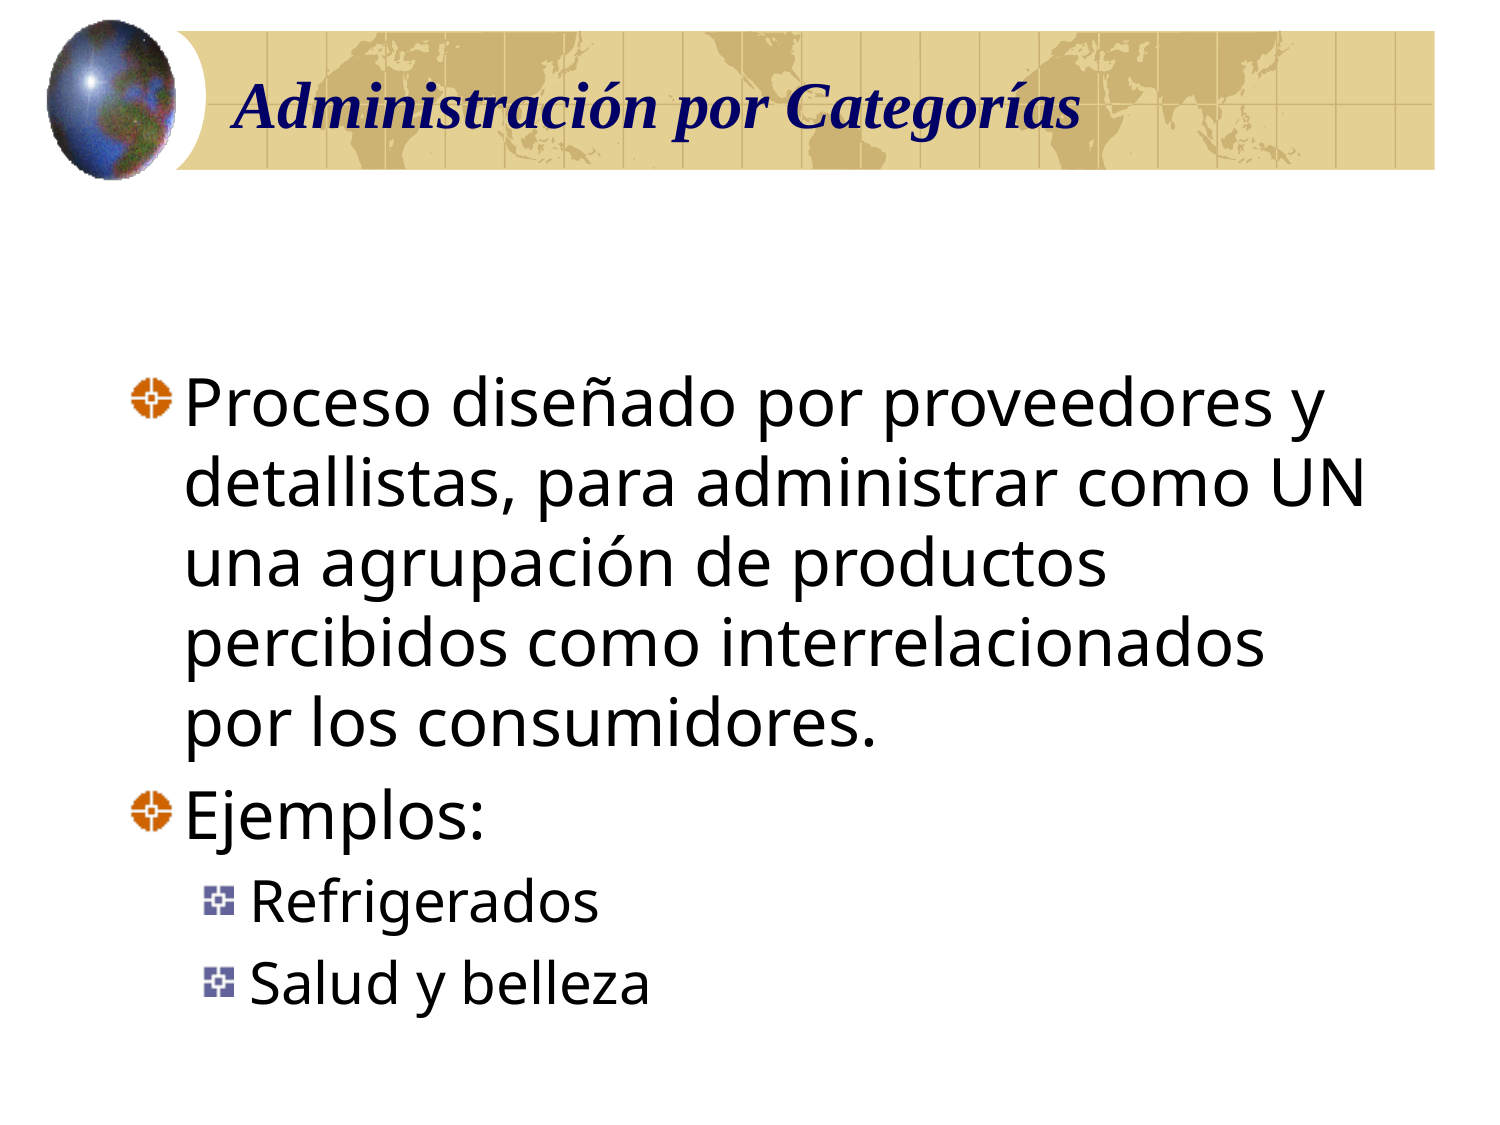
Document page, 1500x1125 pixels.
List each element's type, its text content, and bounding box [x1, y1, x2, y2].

list Proceso diseñado por proveedores y detallistas, para administrar como UN una agrupación de productos percibidos como interrelacionados por los consumidores. Ejemplos: Refrigerados Salud y belleza [112, 352, 1388, 1028]
picture [202, 884, 234, 915]
title Administración por Categorías [218, 77, 1448, 126]
picture [127, 789, 175, 837]
picture [42, 14, 190, 185]
picture [202, 965, 234, 997]
picture [127, 376, 175, 424]
